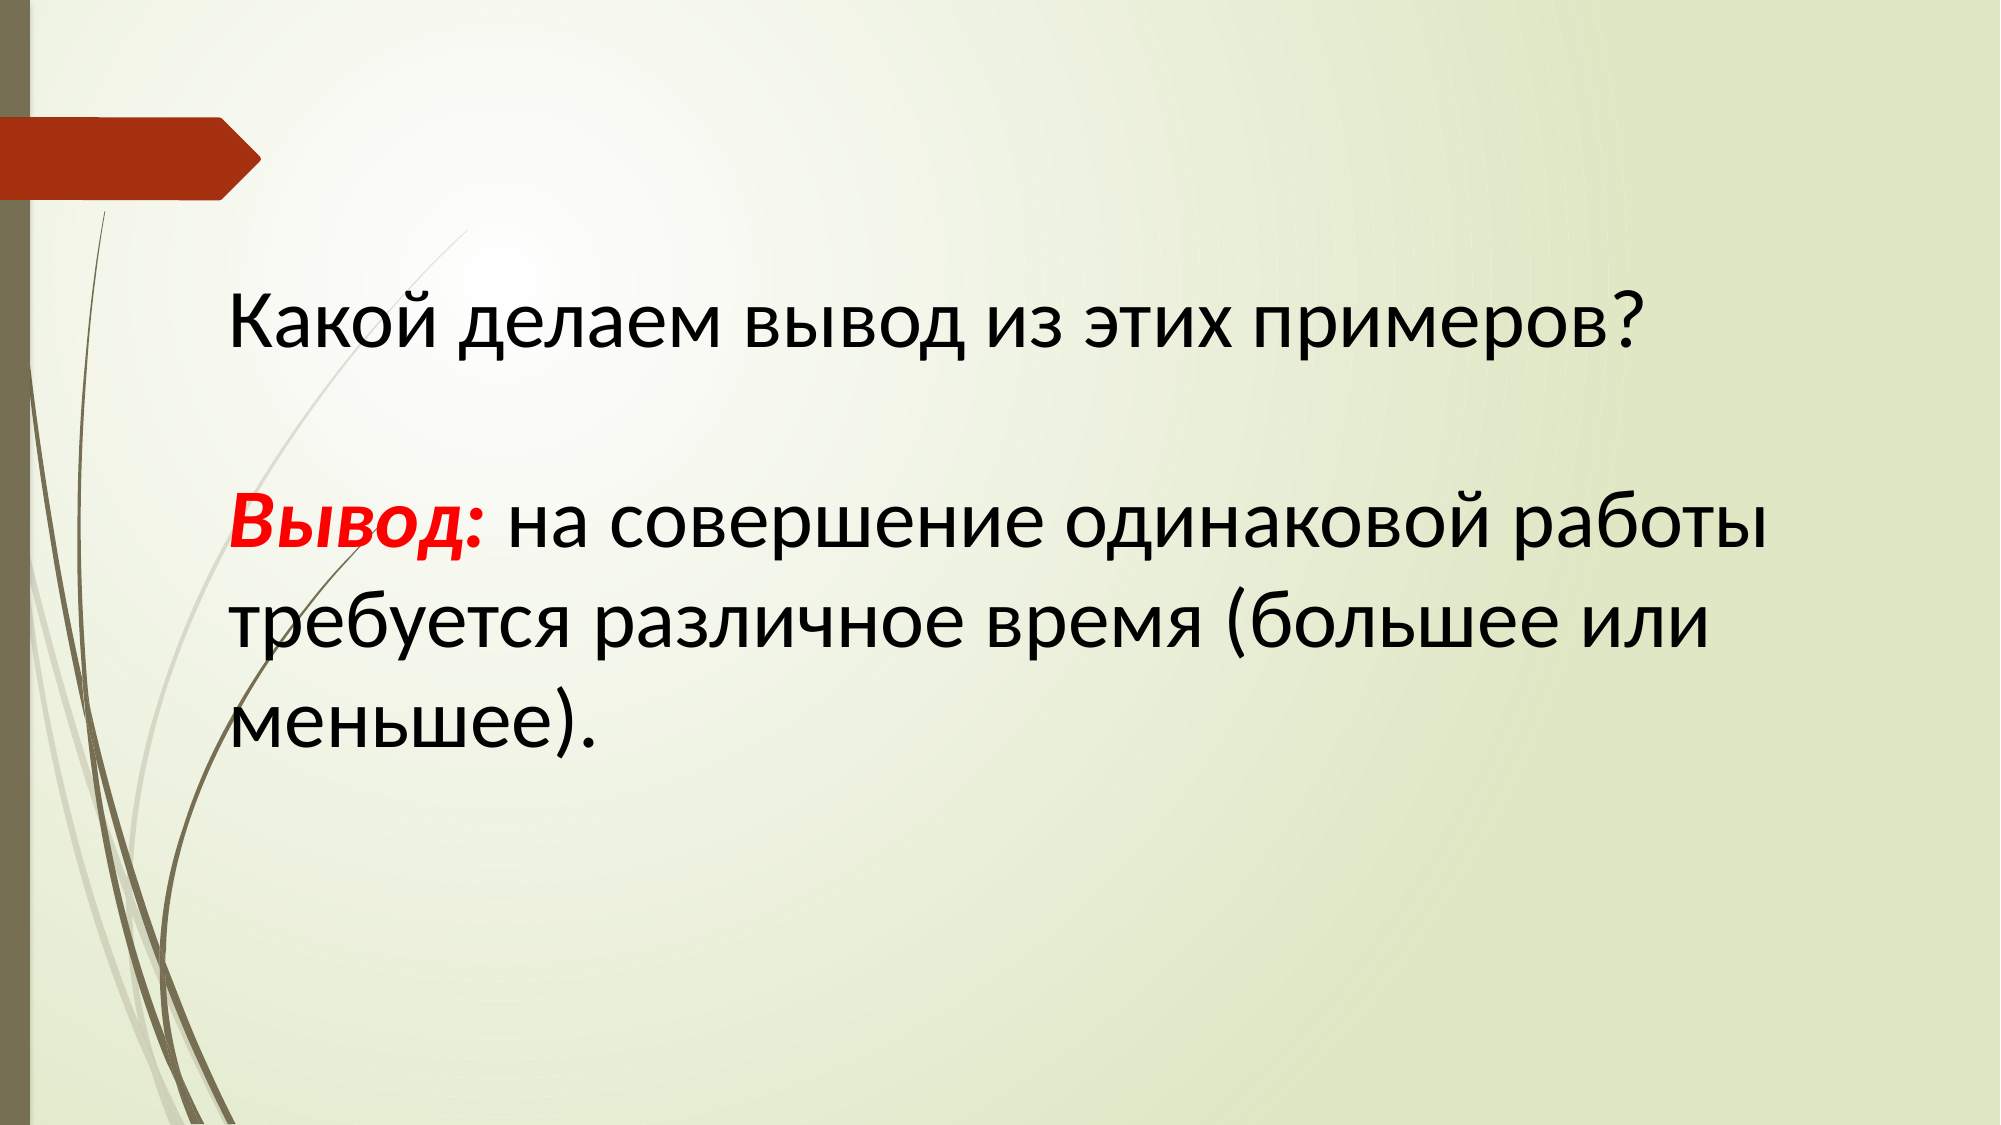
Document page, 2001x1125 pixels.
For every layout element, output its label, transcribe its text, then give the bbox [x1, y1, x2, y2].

text_box Какой делаем вывод из этих примеров? Вывод: на совершение одинаковой работы требуется различное время (большее или меньшее). [213, 257, 1949, 772]
